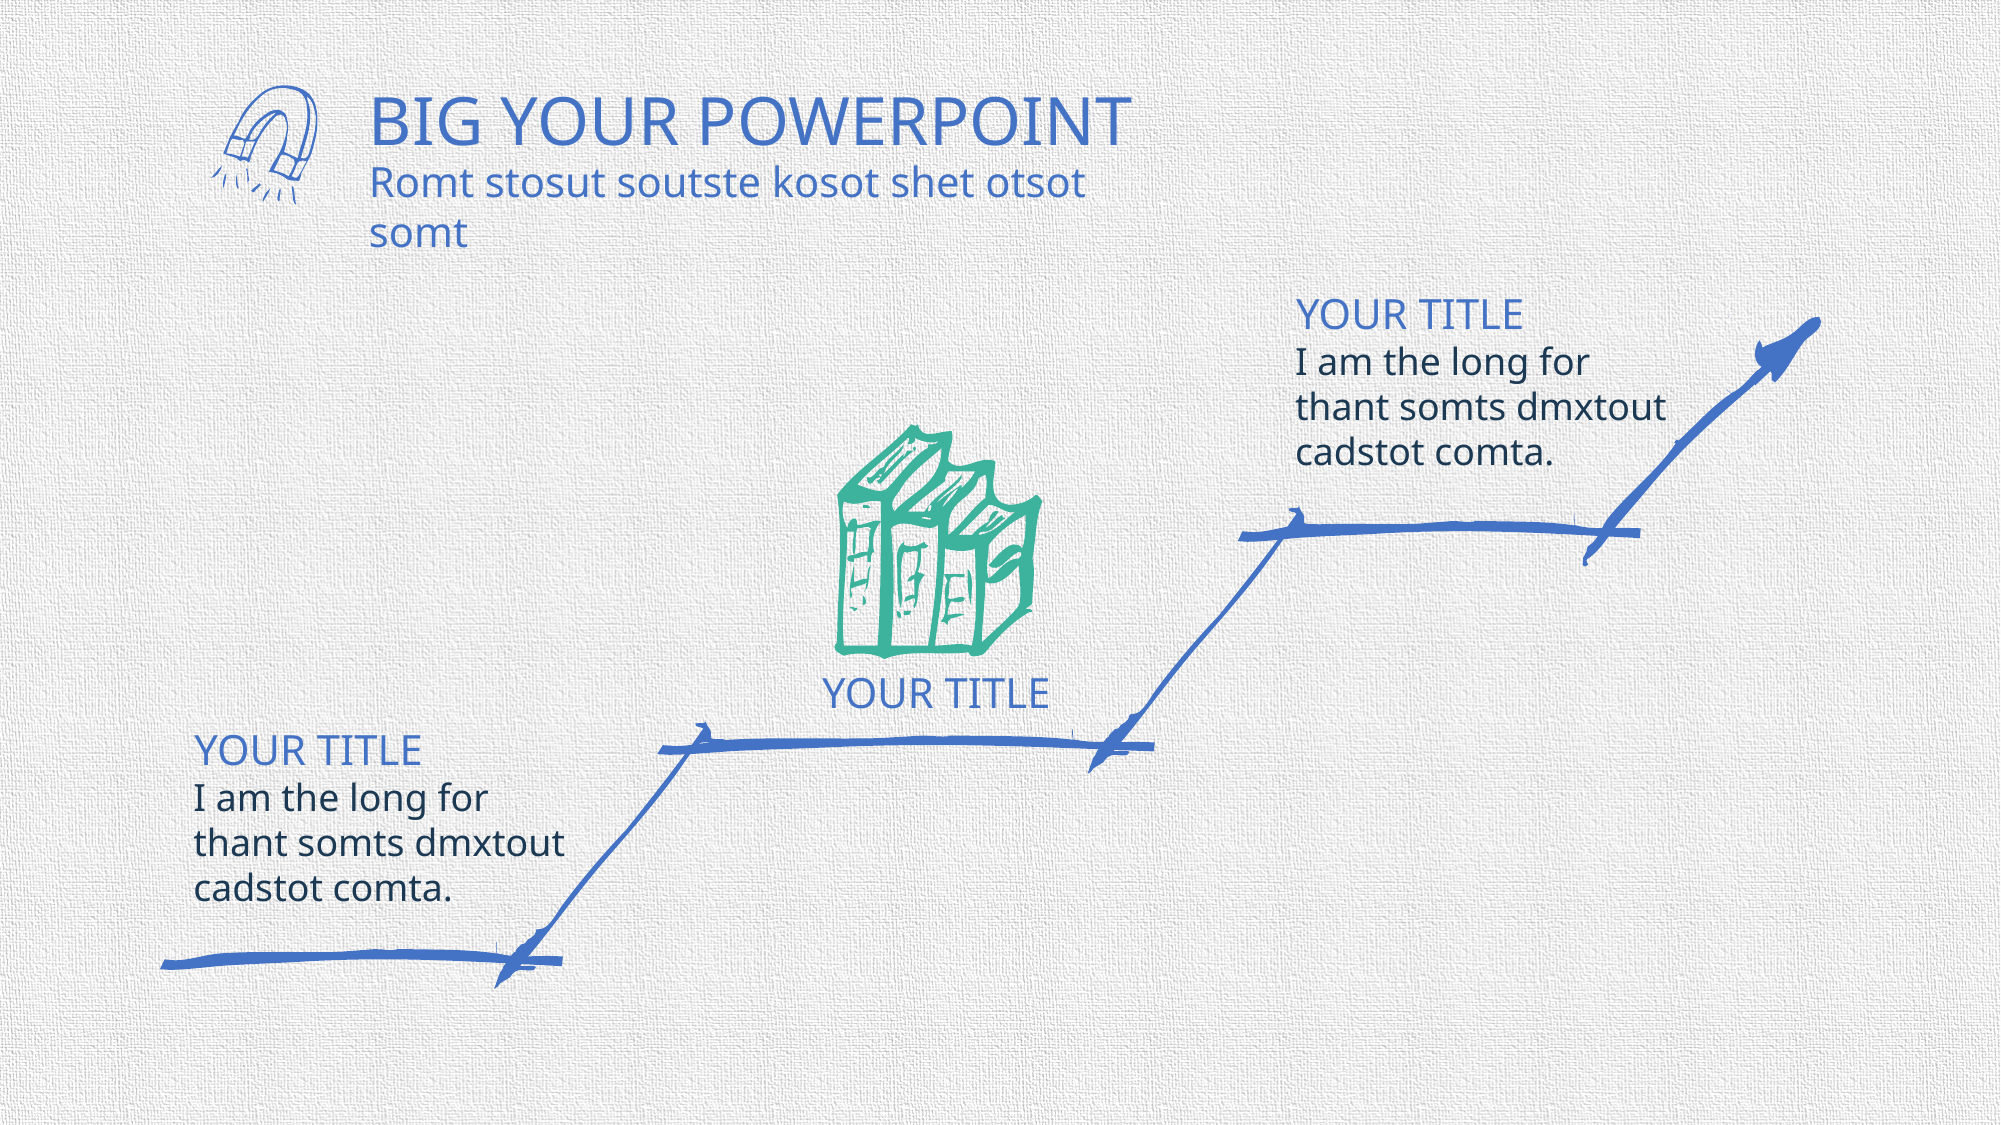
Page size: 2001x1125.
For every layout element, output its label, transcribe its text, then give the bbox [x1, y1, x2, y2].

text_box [354, 71, 1188, 215]
picture [0, 0, 2001, 1125]
text_box [1602, 483, 1653, 528]
text_box [1582, 536, 1609, 567]
text_box [1237, 526, 1287, 542]
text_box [211, 81, 318, 205]
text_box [1280, 280, 1684, 483]
text_box [1116, 741, 1155, 752]
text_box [830, 424, 1043, 660]
text_box [1284, 514, 1641, 540]
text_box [178, 716, 582, 919]
text_box [1087, 505, 1321, 774]
text_box [1755, 317, 1821, 386]
text_box [657, 744, 691, 755]
text_box [1684, 370, 1763, 449]
text_box [582, 720, 727, 889]
text_box [494, 919, 558, 989]
text_box [691, 729, 1102, 755]
text_box YOUR TITLE [780, 659, 1093, 724]
text_box [522, 955, 563, 967]
text_box [159, 942, 510, 970]
